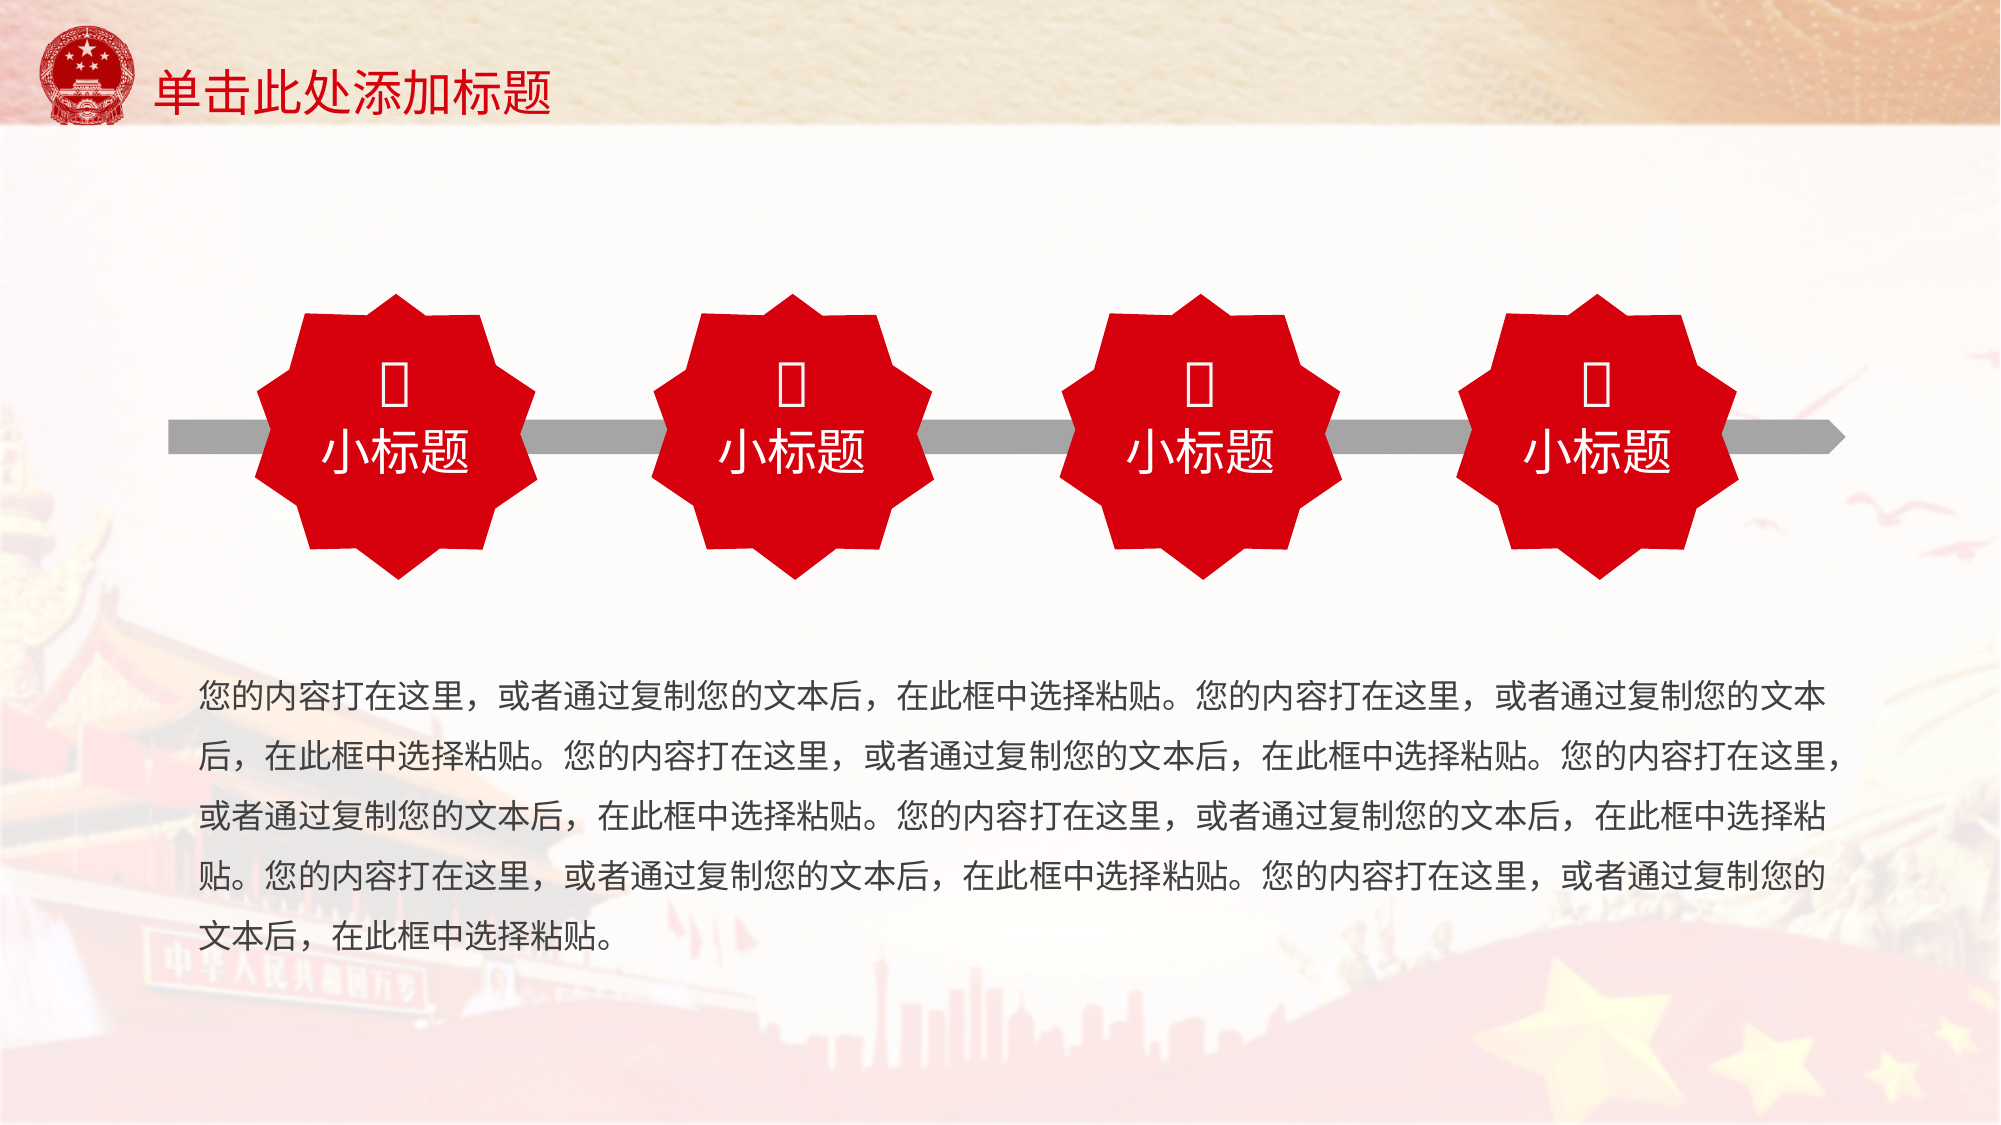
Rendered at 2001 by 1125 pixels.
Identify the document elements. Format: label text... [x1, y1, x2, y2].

text_box [694, 292, 884, 335]
text_box [167, 418, 269, 456]
text_box  小标题 [1477, 335, 1718, 490]
text_box [919, 418, 1074, 456]
text_box [650, 377, 936, 582]
text_box [1499, 292, 1689, 335]
text_box [297, 292, 488, 335]
text_box [1327, 418, 1470, 456]
text_box  小标题 [275, 335, 516, 490]
text_box 您的内容打在这里，或者通过复制您的文本后，在此框中选择粘贴。您的内容打在这里，或者通过复制您的文本后，在此框中选择粘贴。您的内容打在这里，或者通过复制您的文本后，在此框中选择粘贴。您的内容打在这里，或者通过复制您的文本后，在此框中选择粘贴。您的内容打在这里，或者通过复制您的文本后，在此框中选择粘贴。您的内容打在这里，或者通过复制您的文本后，在此框中选择粘贴。您的内容打在这里，或者通过复制您的文本后，在此框中选择粘贴。 [183, 647, 1846, 963]
text_box [1102, 292, 1292, 335]
text_box [253, 377, 539, 582]
text_box  小标题 [671, 335, 913, 490]
text_box 单击此处添加标题 [160, 36, 1863, 155]
text_box [522, 418, 666, 456]
text_box [1058, 377, 1344, 582]
text_box [1723, 418, 1848, 456]
text_box  小标题 [1080, 335, 1321, 490]
picture [0, 0, 2001, 1125]
text_box [1454, 377, 1741, 582]
